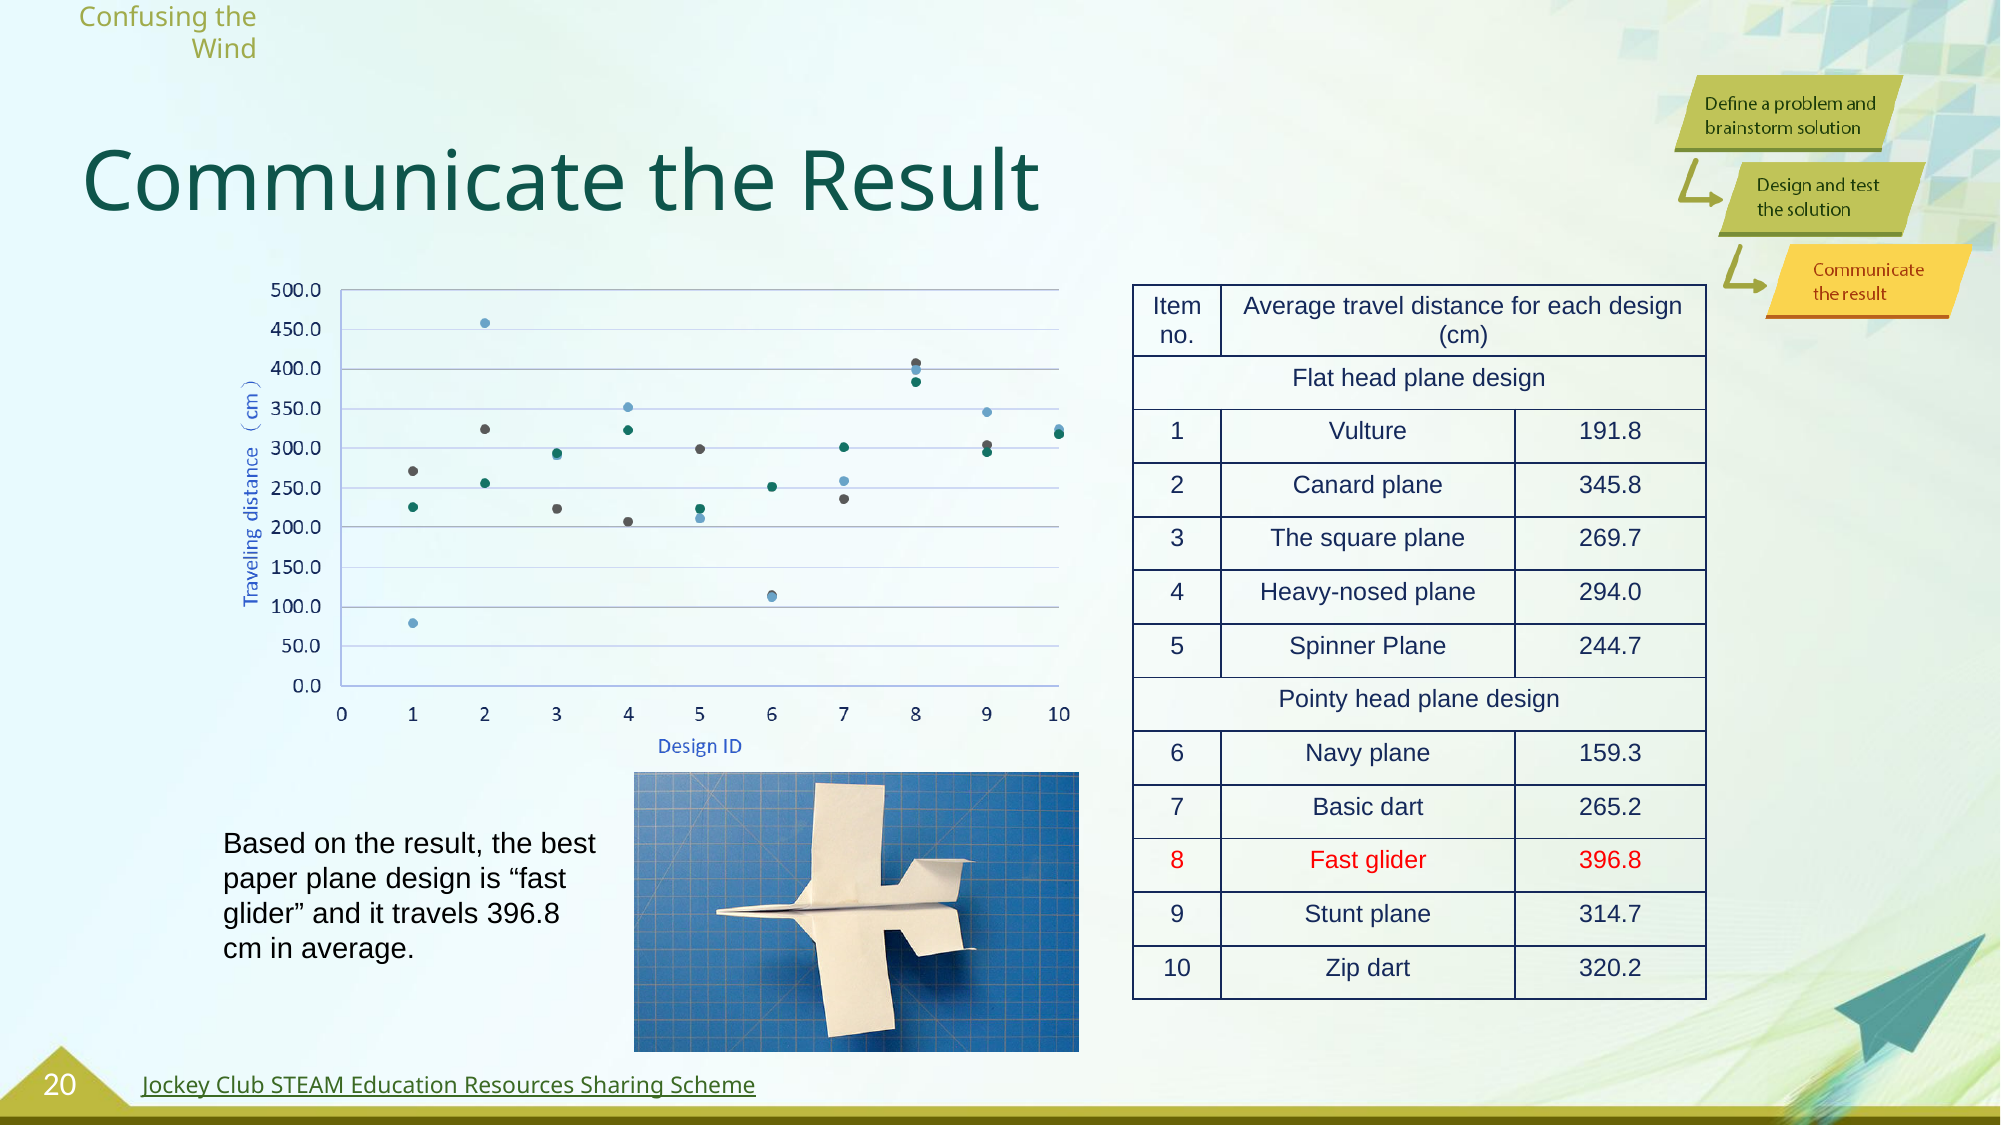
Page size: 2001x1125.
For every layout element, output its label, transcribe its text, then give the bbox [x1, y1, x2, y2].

table_cell The square plane [1222, 518, 1514, 569]
table_header Item no. [1134, 286, 1220, 355]
slide_number 20 [18, 1052, 101, 1113]
table_header Average travel distance for each design (cm) [1222, 286, 1705, 355]
title Communicate the Result [61, 69, 1571, 285]
table_cell Stunt plane [1222, 893, 1514, 945]
table_cell Fast glider [1222, 839, 1514, 891]
text_box Based on the result, the best paper plane design is “fast glider” and it travels 396.8 cm in average. [208, 817, 622, 972]
table_cell Spinner Plane [1222, 625, 1514, 677]
table_cell Flat head plane design [1134, 357, 1705, 409]
table_cell Basic dart [1222, 786, 1514, 838]
table_cell 396.8 [1516, 839, 1705, 891]
table_cell 269.7 [1516, 518, 1705, 569]
table_cell Pointy head plane design [1134, 678, 1705, 730]
table_cell 9 [1134, 893, 1220, 945]
table_cell 7 [1134, 786, 1220, 838]
table_cell Navy plane [1222, 732, 1514, 784]
table_cell Canard plane [1222, 464, 1514, 516]
table_cell 2 [1134, 464, 1220, 516]
table_cell 314.7 [1516, 893, 1705, 945]
table_cell 1 [1134, 410, 1220, 462]
table_cell 159.3 [1516, 732, 1705, 784]
table_cell 320.2 [1516, 947, 1705, 998]
table_cell 4 [1134, 571, 1220, 623]
table_cell 294.0 [1516, 571, 1705, 623]
table_cell 244.7 [1516, 625, 1705, 677]
table_cell 345.8 [1516, 464, 1705, 516]
table_cell 265.2 [1516, 786, 1705, 838]
table_cell 6 [1134, 732, 1220, 784]
table_cell Heavy-nosed plane [1222, 571, 1514, 623]
table_cell 8 [1134, 839, 1220, 891]
table_cell 5 [1134, 625, 1220, 677]
table_cell 10 [1134, 947, 1220, 998]
picture [0, 0, 2001, 1125]
table_cell Vulture [1222, 410, 1514, 462]
table_cell 191.8 [1516, 410, 1705, 462]
table_cell Zip dart [1222, 947, 1514, 998]
table_cell 3 [1134, 518, 1220, 569]
